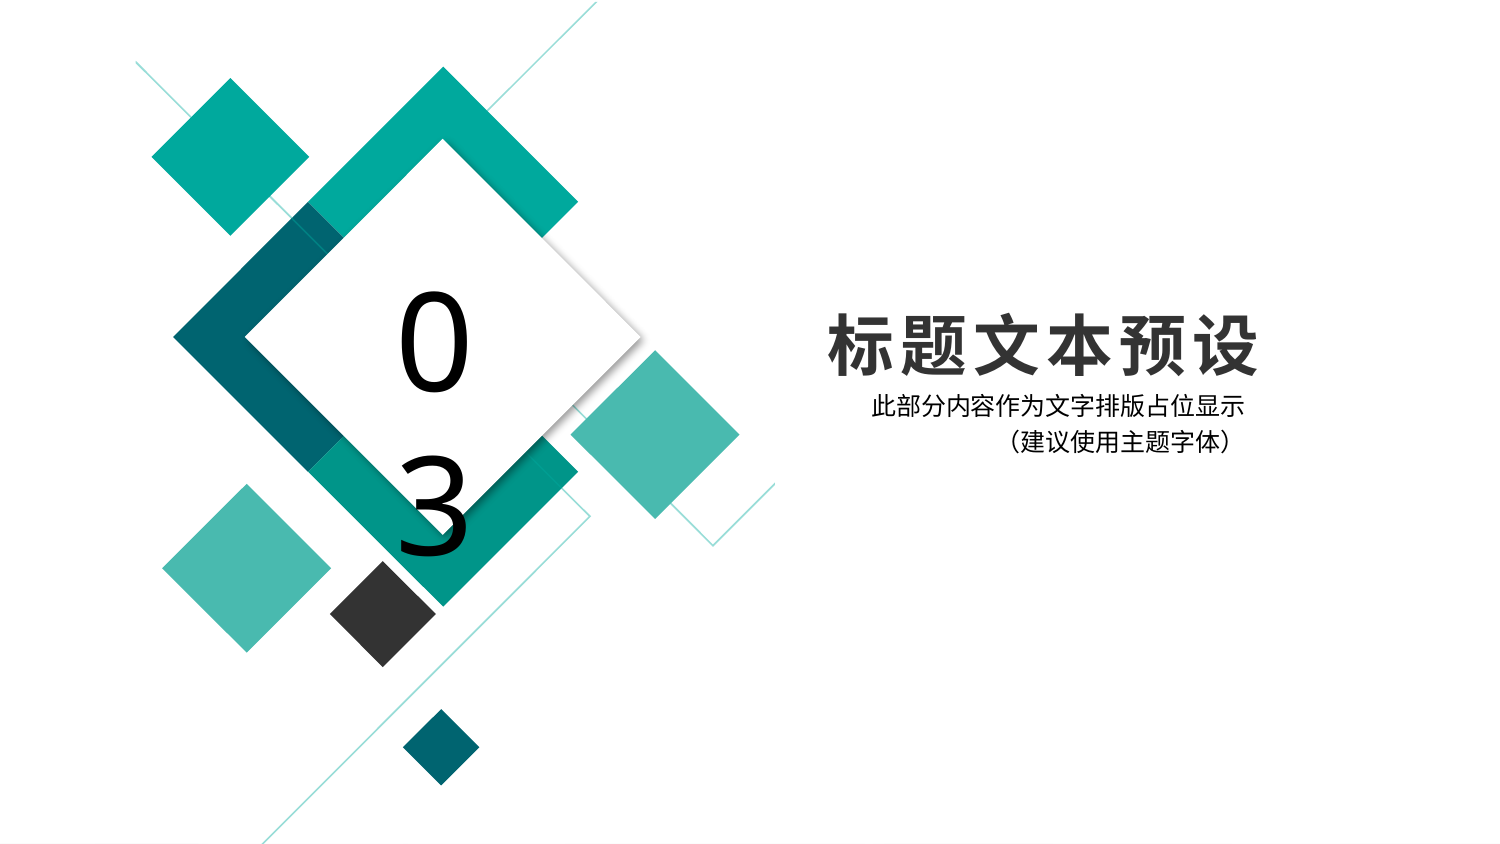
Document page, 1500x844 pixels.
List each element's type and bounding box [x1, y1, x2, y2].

text_box [135, 1, 776, 844]
text_box [812, 296, 1500, 463]
